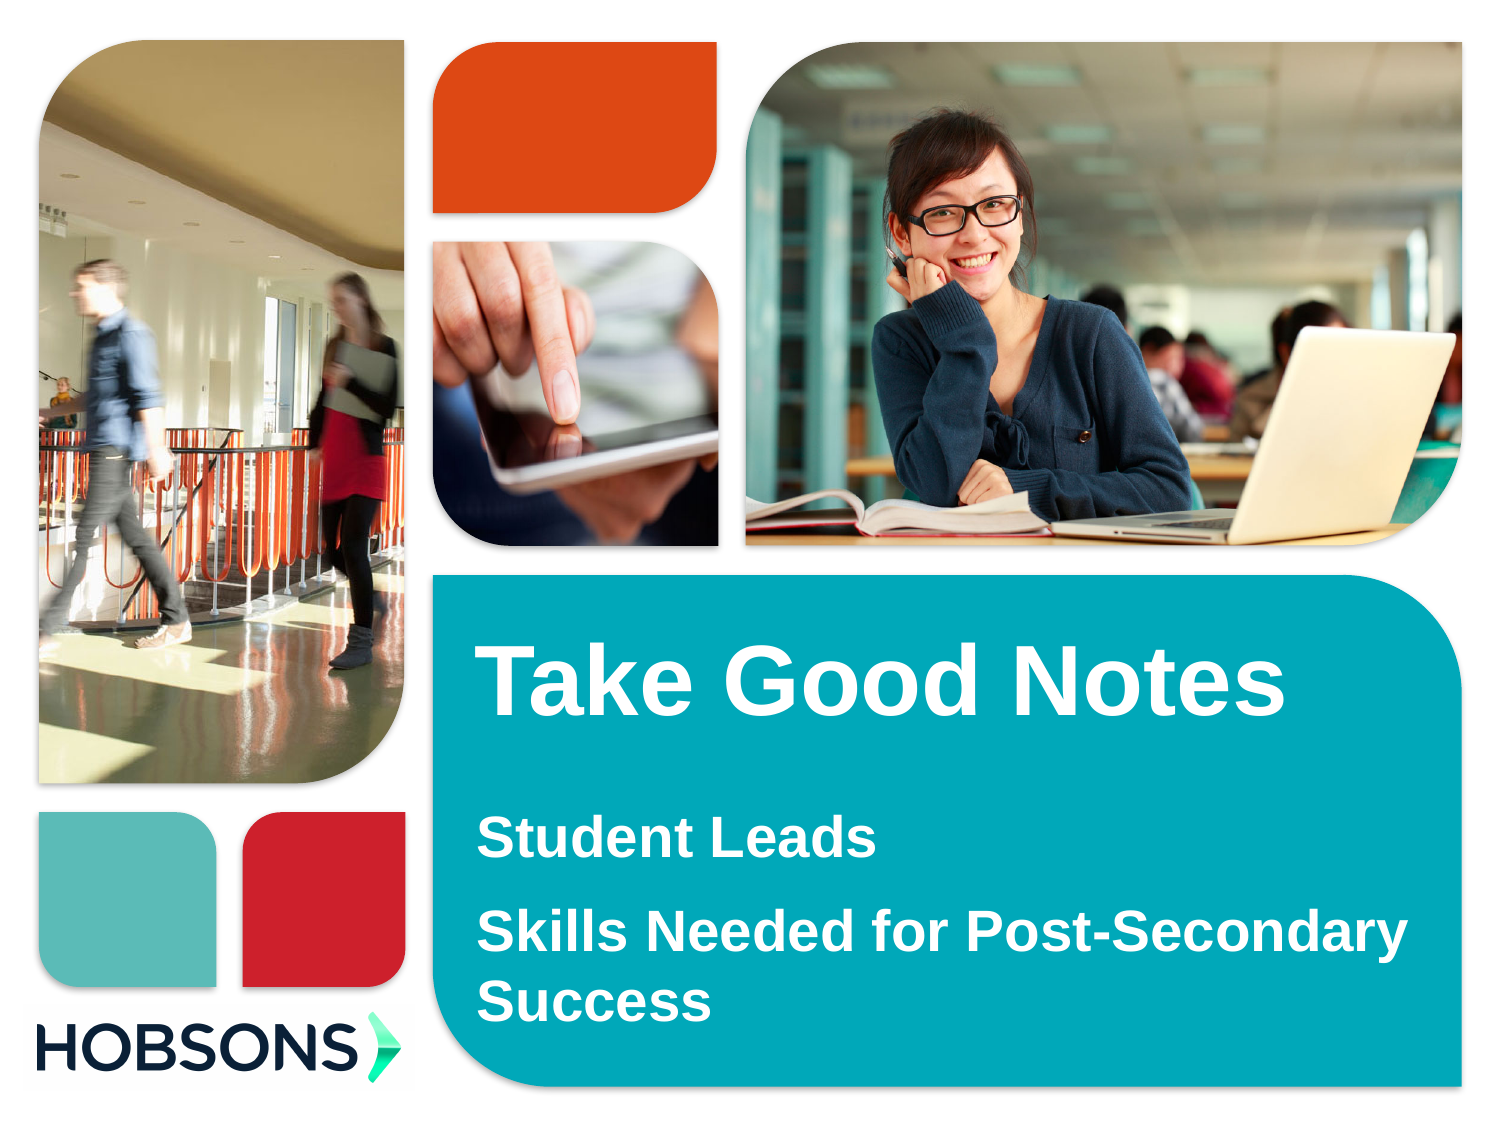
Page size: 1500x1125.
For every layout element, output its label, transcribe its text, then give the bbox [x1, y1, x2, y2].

list Student Leads Skills Needed for Post-Secondary Success [476, 974, 1500, 1034]
title Take Good Notes [474, 533, 1500, 736]
text_box [744, 41, 1463, 547]
picture [23, 1004, 415, 1091]
text_box [38, 39, 405, 785]
text_box [431, 240, 720, 547]
